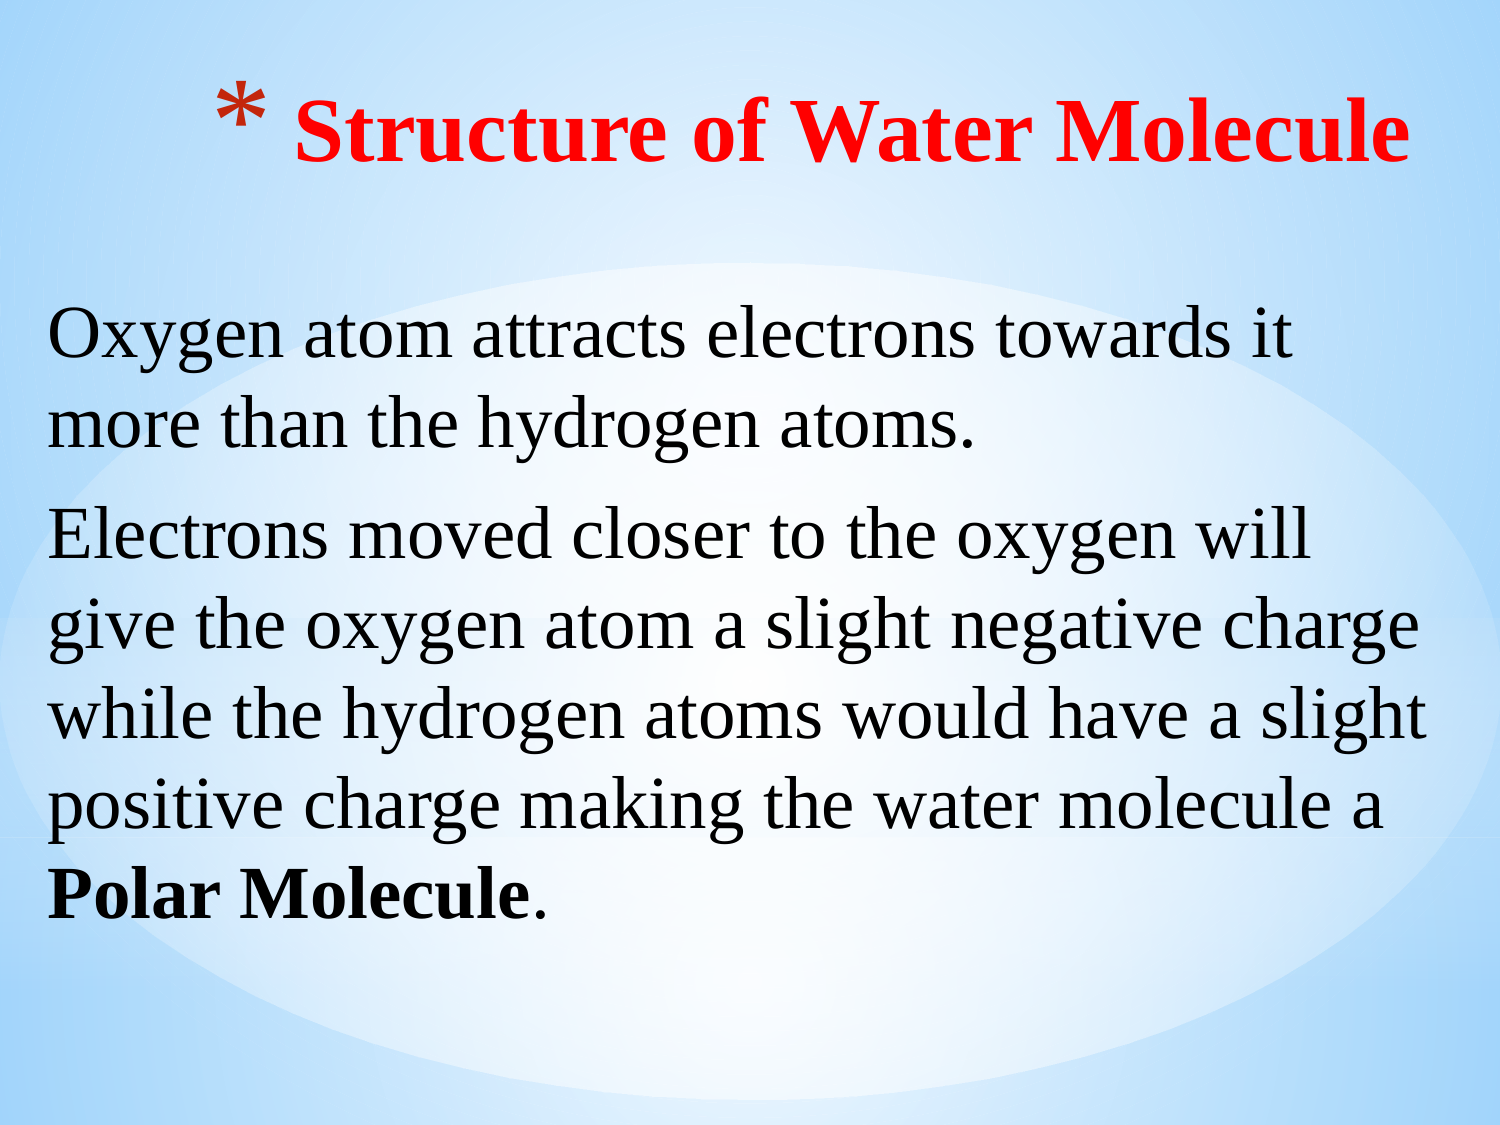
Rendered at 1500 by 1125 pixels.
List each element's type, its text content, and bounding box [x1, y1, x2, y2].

title Structure of Water Molecule [174, 62, 1450, 250]
list Oxygen atom attracts electrons towards it more than the hydrogen atoms. Electrons moved closer to the oxygen will give the oxygen atom a slight negative charge while the hydrogen atoms would have a slight positive charge making the water molecule a Polar Molecule. [24, 275, 1475, 1100]
